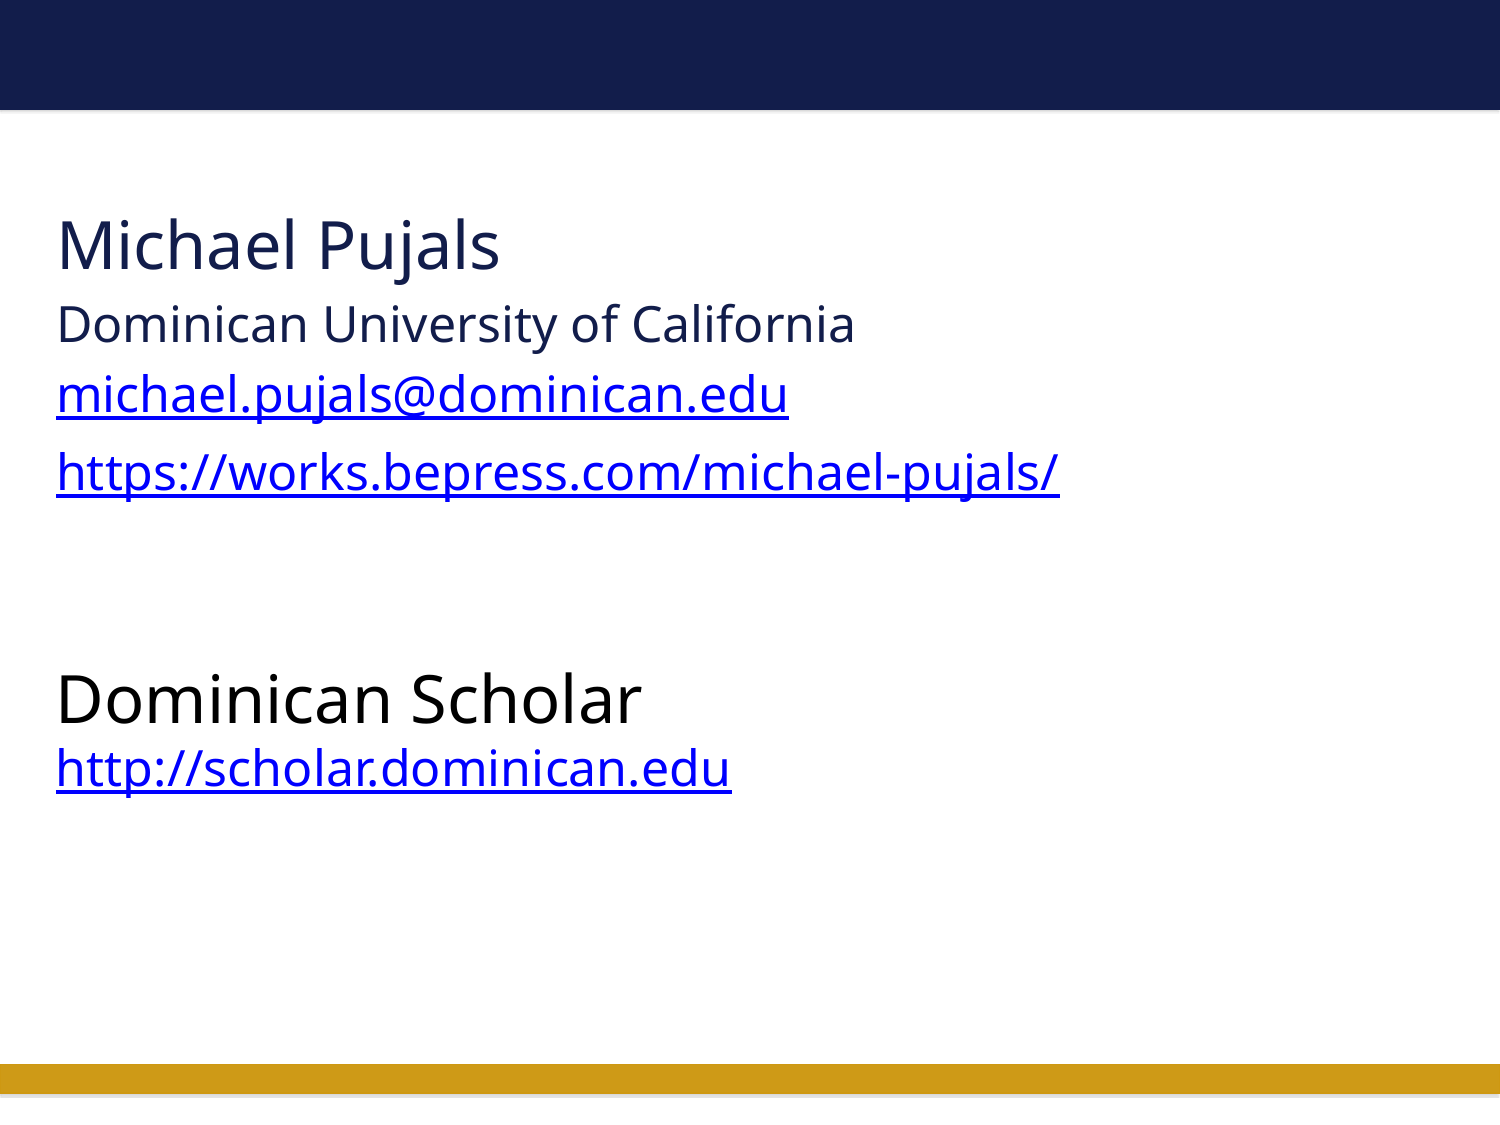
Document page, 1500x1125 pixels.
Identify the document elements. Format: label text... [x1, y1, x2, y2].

text_box Dominican Scholar http://scholar.dominican.edu [41, 649, 1118, 813]
list Michael Pujals Dominican University of California michael.pujals@dominican.edu https://works.bepress.com/michael-pujals/ [41, 194, 1466, 566]
